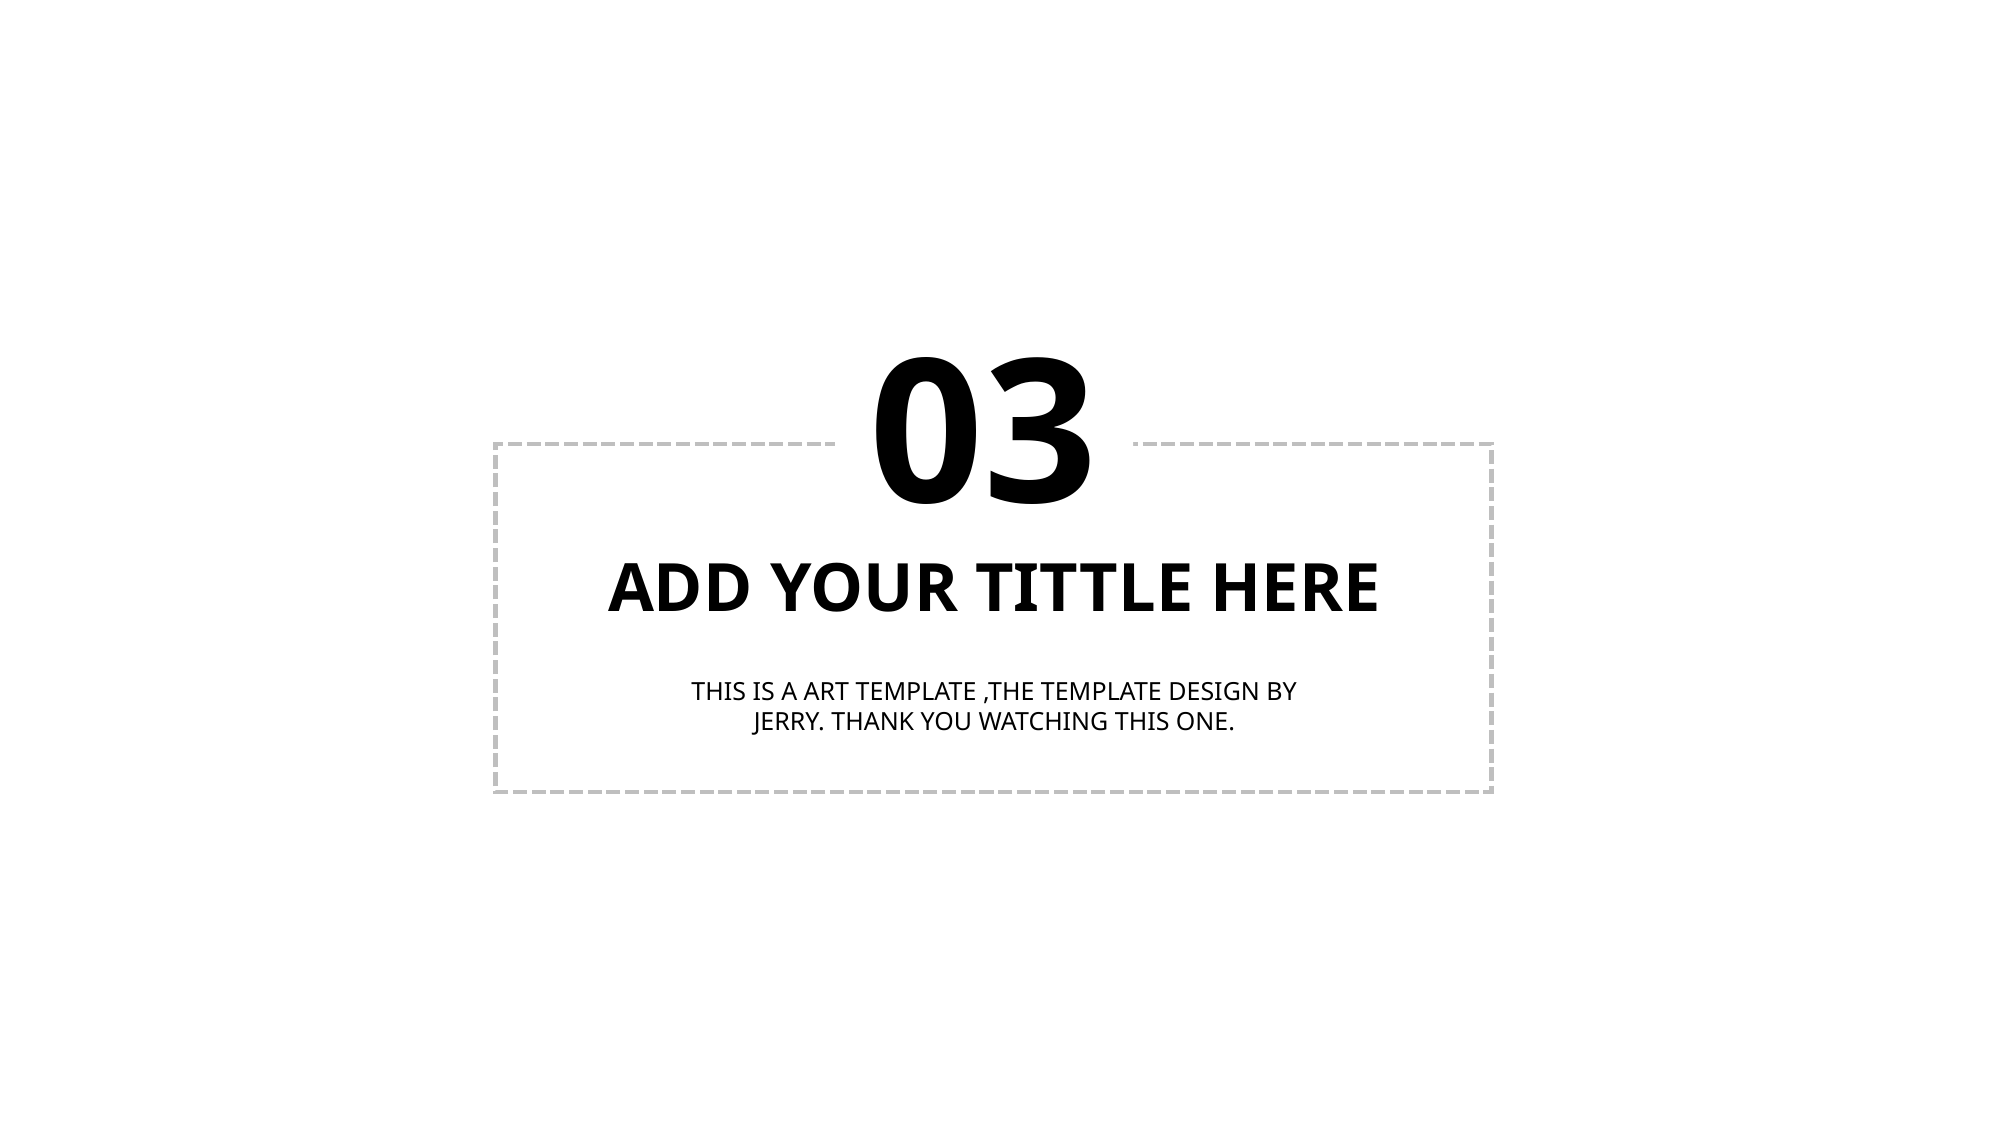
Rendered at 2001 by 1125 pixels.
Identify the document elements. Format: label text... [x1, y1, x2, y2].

text_box 03 [835, 295, 1134, 551]
text_box ADD YOUR TITTLE HERE [522, 537, 1467, 632]
text_box THIS IS A ART TEMPLATE ,THE TEMPLATE DESIGN BY JERRY. THANK YOU WATCHING THIS ONE. [654, 668, 1336, 743]
text_box [495, 443, 1492, 793]
